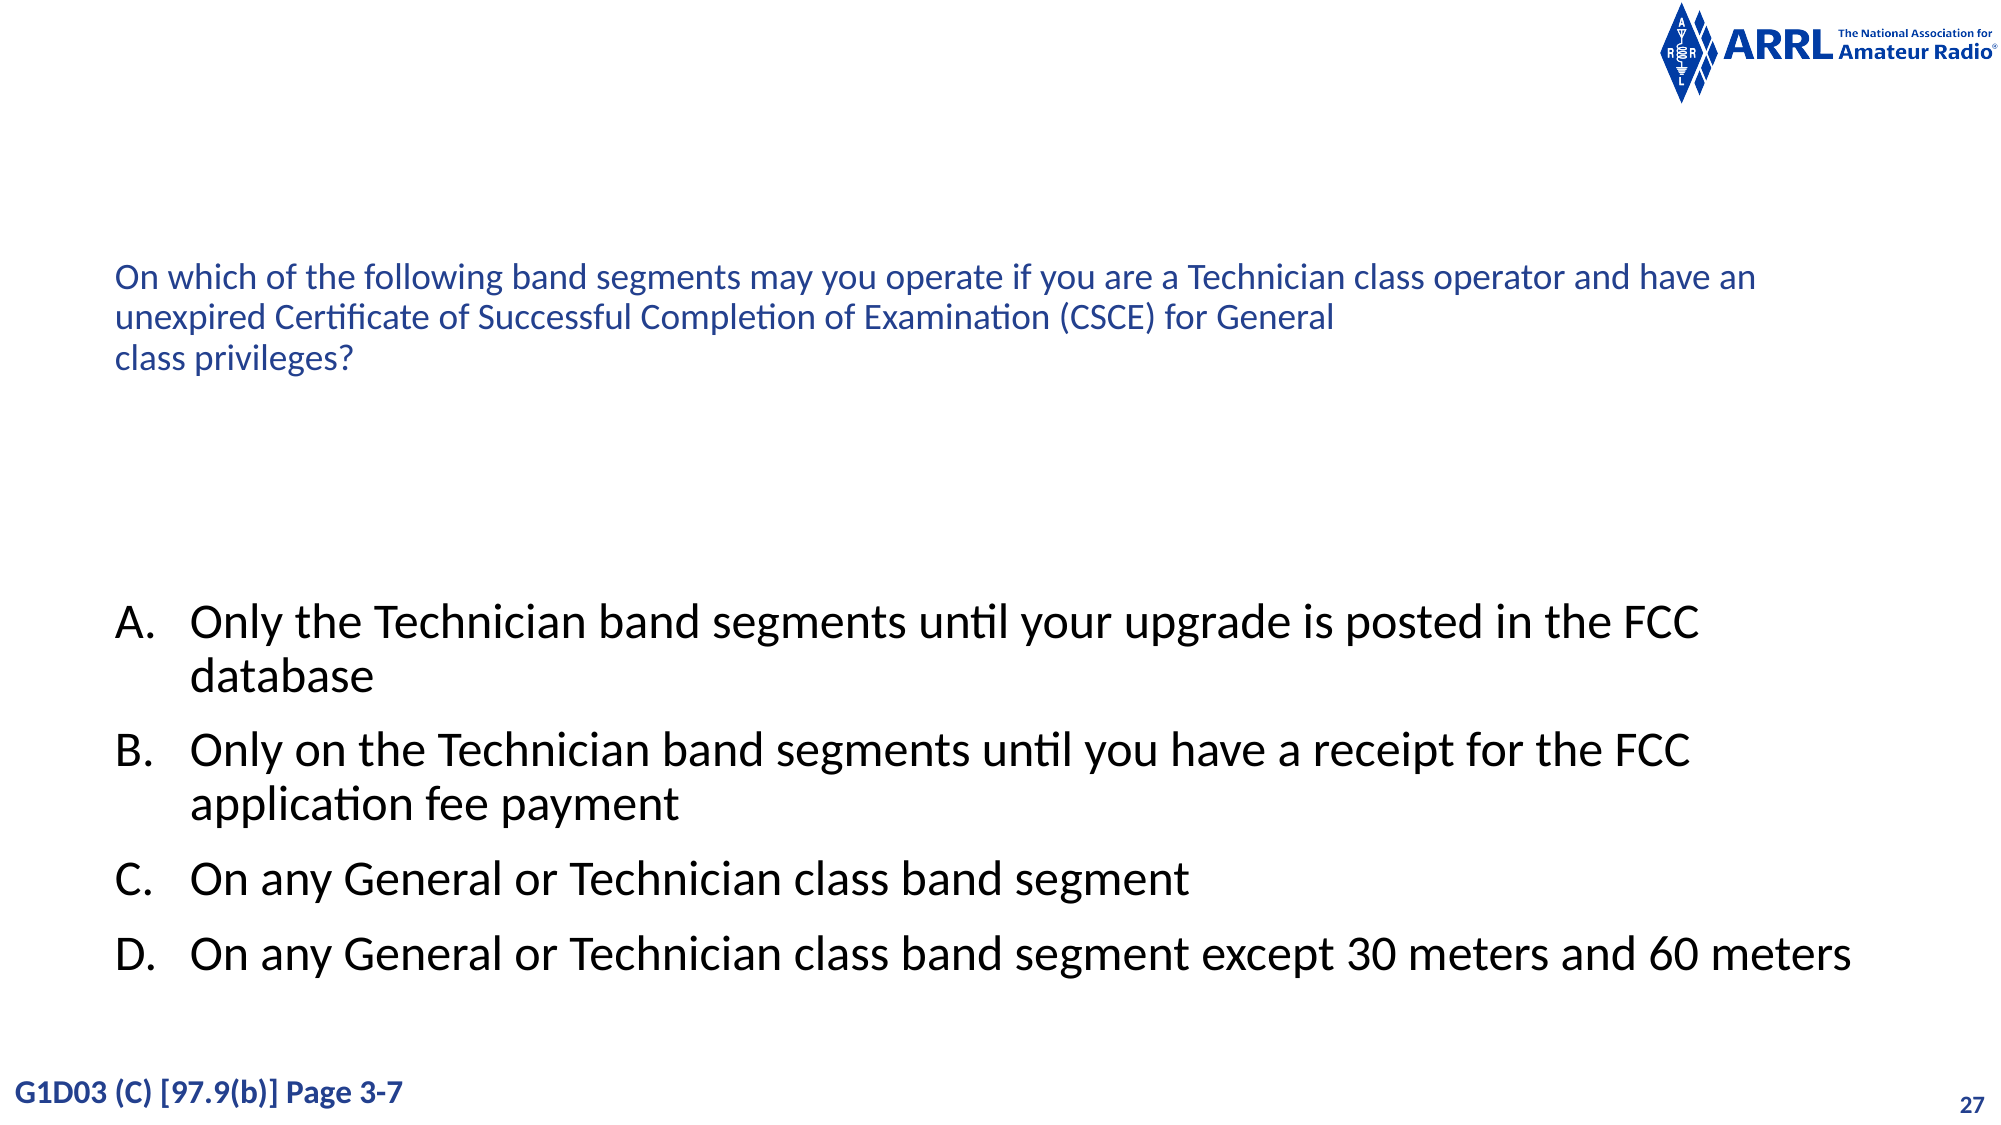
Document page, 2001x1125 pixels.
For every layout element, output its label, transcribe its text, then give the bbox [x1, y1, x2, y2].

text_box G1D03 (C) [97.9(b)] Page 3-7 [0, 1062, 1313, 1118]
text_box 27 [1899, 1081, 2000, 1125]
list Only the Technician band segments until your upgrade is posted in the FCC database Only on the Technician band segments until you have a receipt for the FCC application fee payment On any General or Technician class band segment On any General or Technician class band segment except 30 meters and 60 meters [99, 587, 1900, 1005]
picture [1658, 0, 1999, 106]
title On which of the following band segments may you operate if you are a Technician class operator and have an unexpired Certificate of Successful Completion of Examination (CSCE) for General class privileges? [99, 249, 1900, 388]
